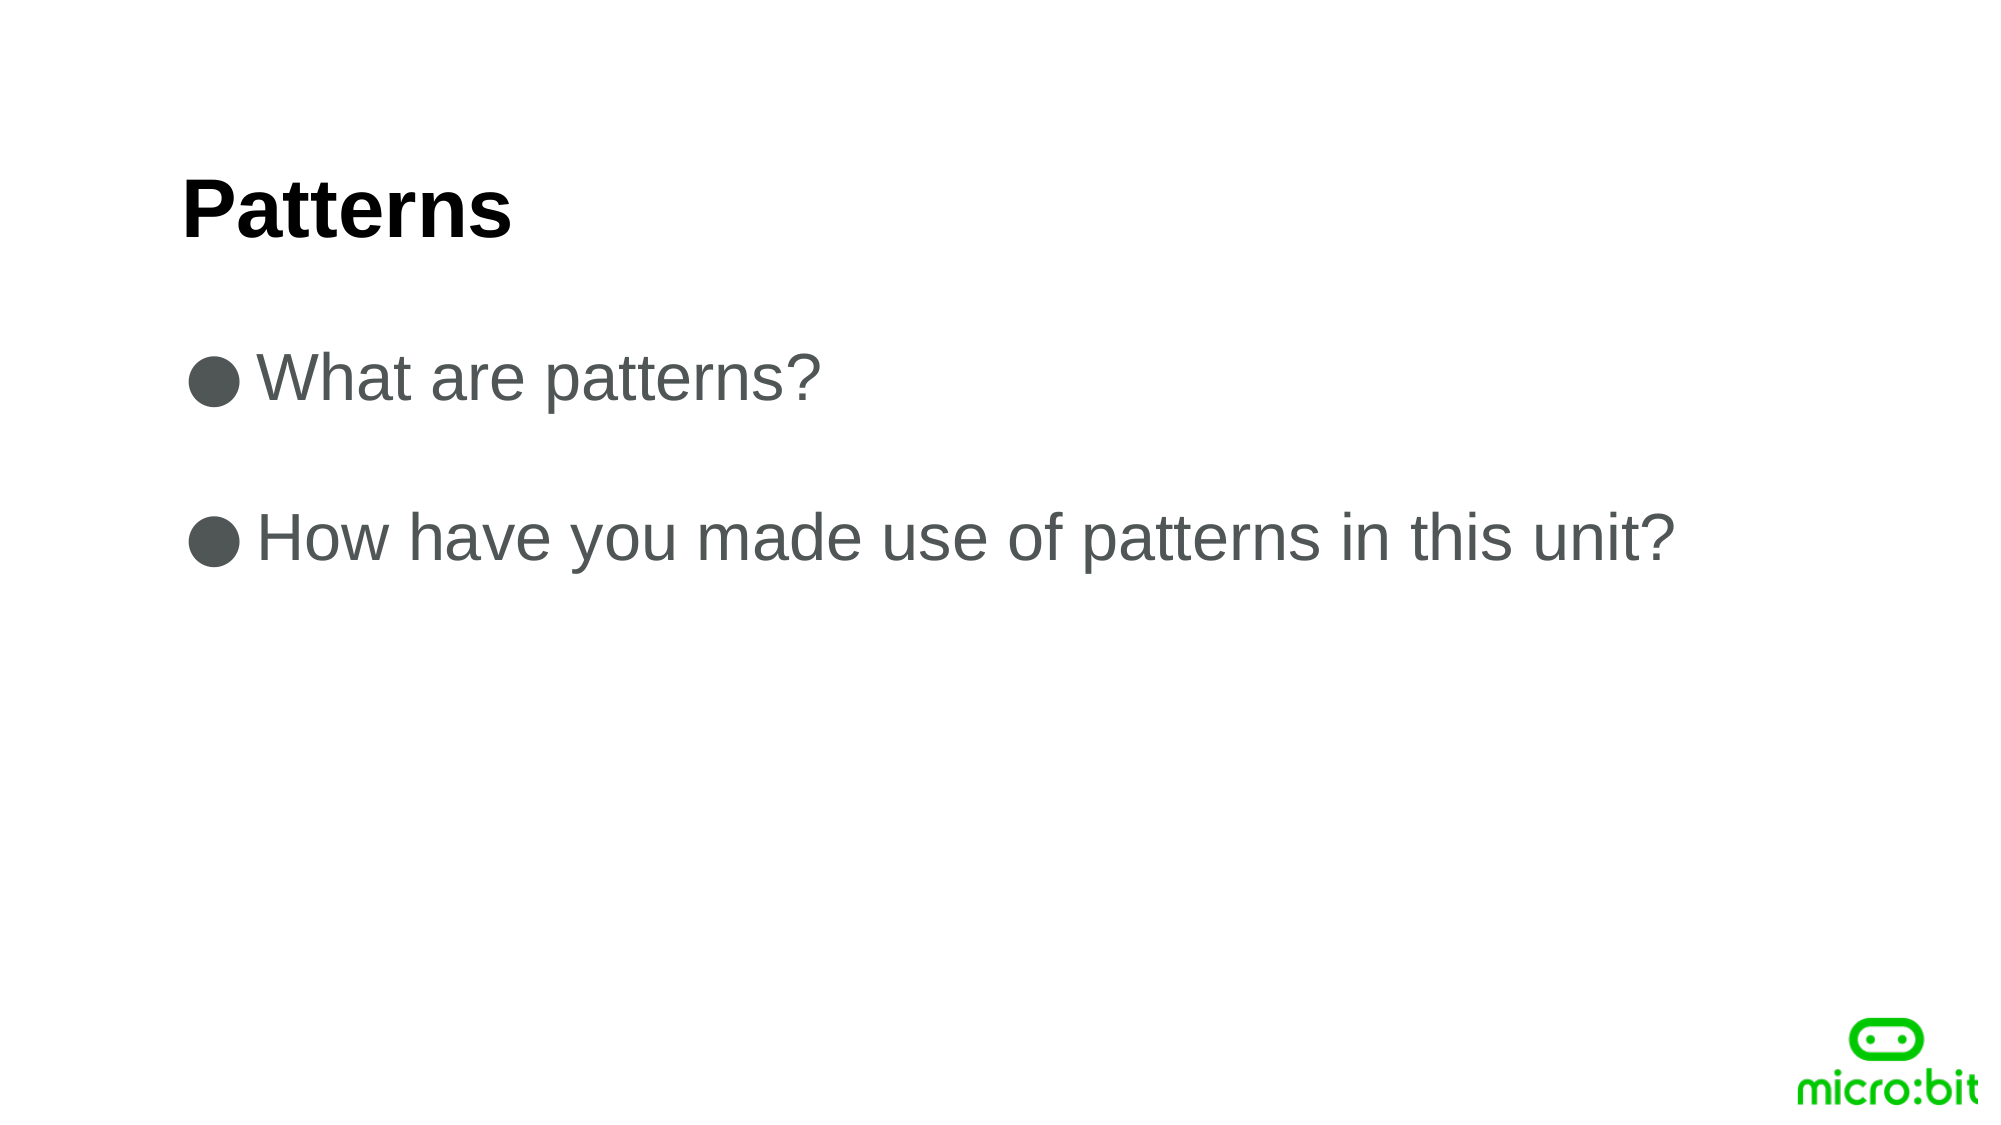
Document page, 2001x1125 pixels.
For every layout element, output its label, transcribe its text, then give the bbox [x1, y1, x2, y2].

text_box Patterns What are patterns? How have you made use of patterns in this unit? [166, 60, 1918, 884]
picture [1797, 1017, 1978, 1106]
